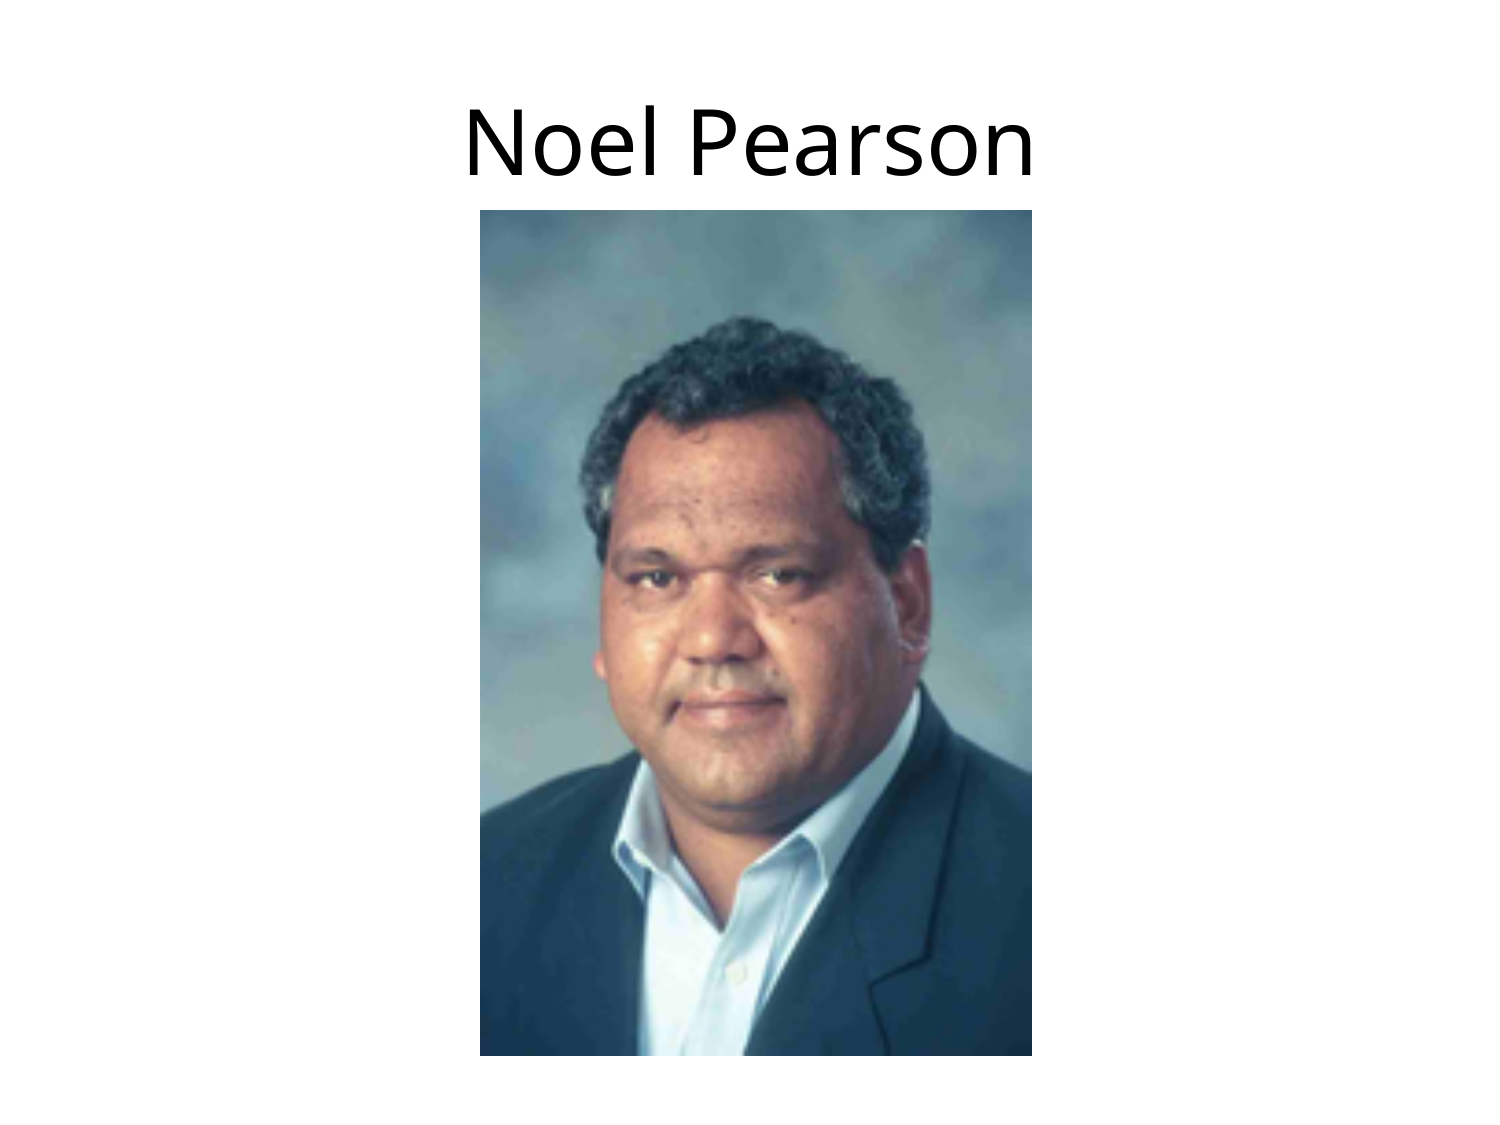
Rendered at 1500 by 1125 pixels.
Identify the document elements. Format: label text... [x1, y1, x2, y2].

picture [480, 210, 1032, 1056]
title Noel Pearson [74, 44, 1426, 233]
